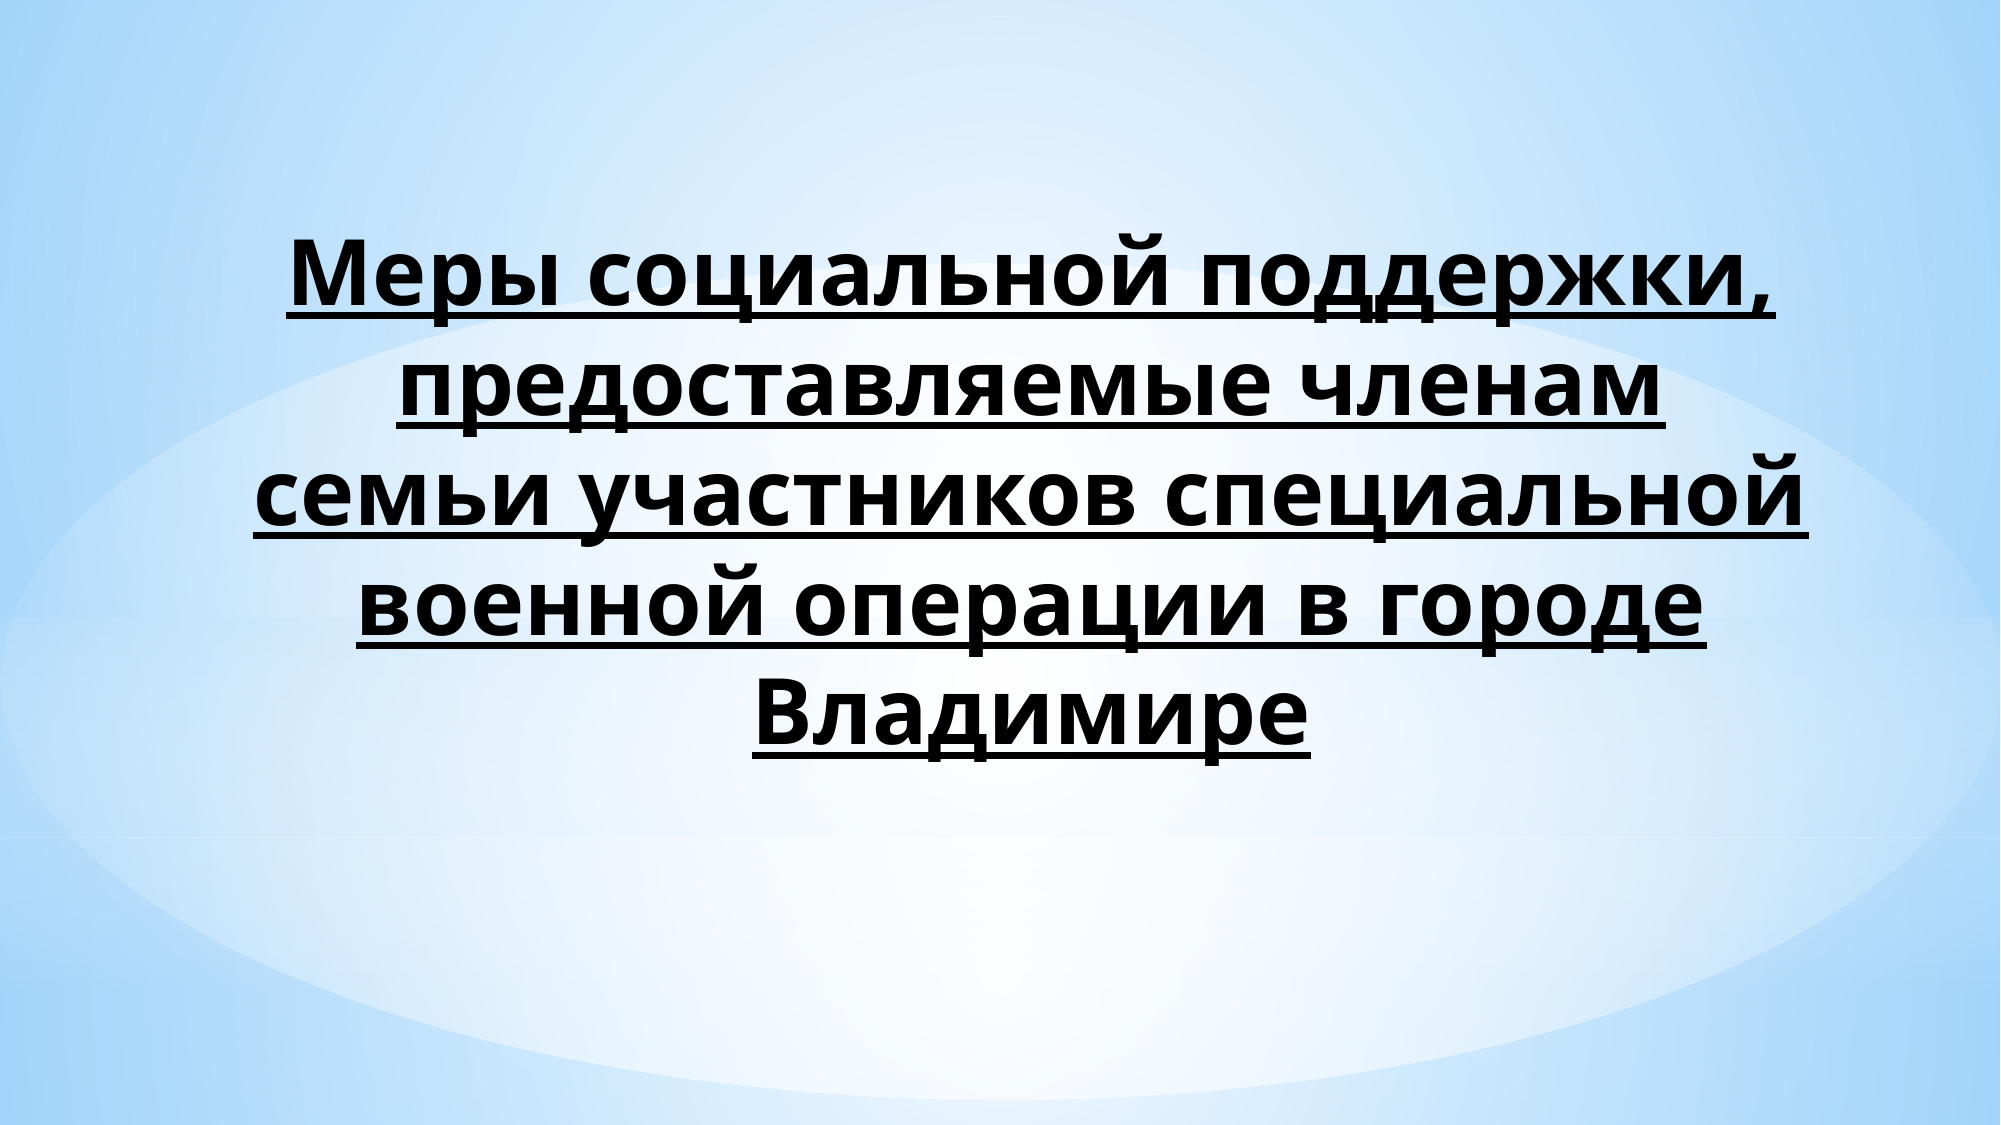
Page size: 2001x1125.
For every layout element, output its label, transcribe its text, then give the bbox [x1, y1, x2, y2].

text_box Меры социальной поддержки, предоставляемые членам семьи участников специальной военной операции в городе Владимире [236, 206, 1827, 771]
